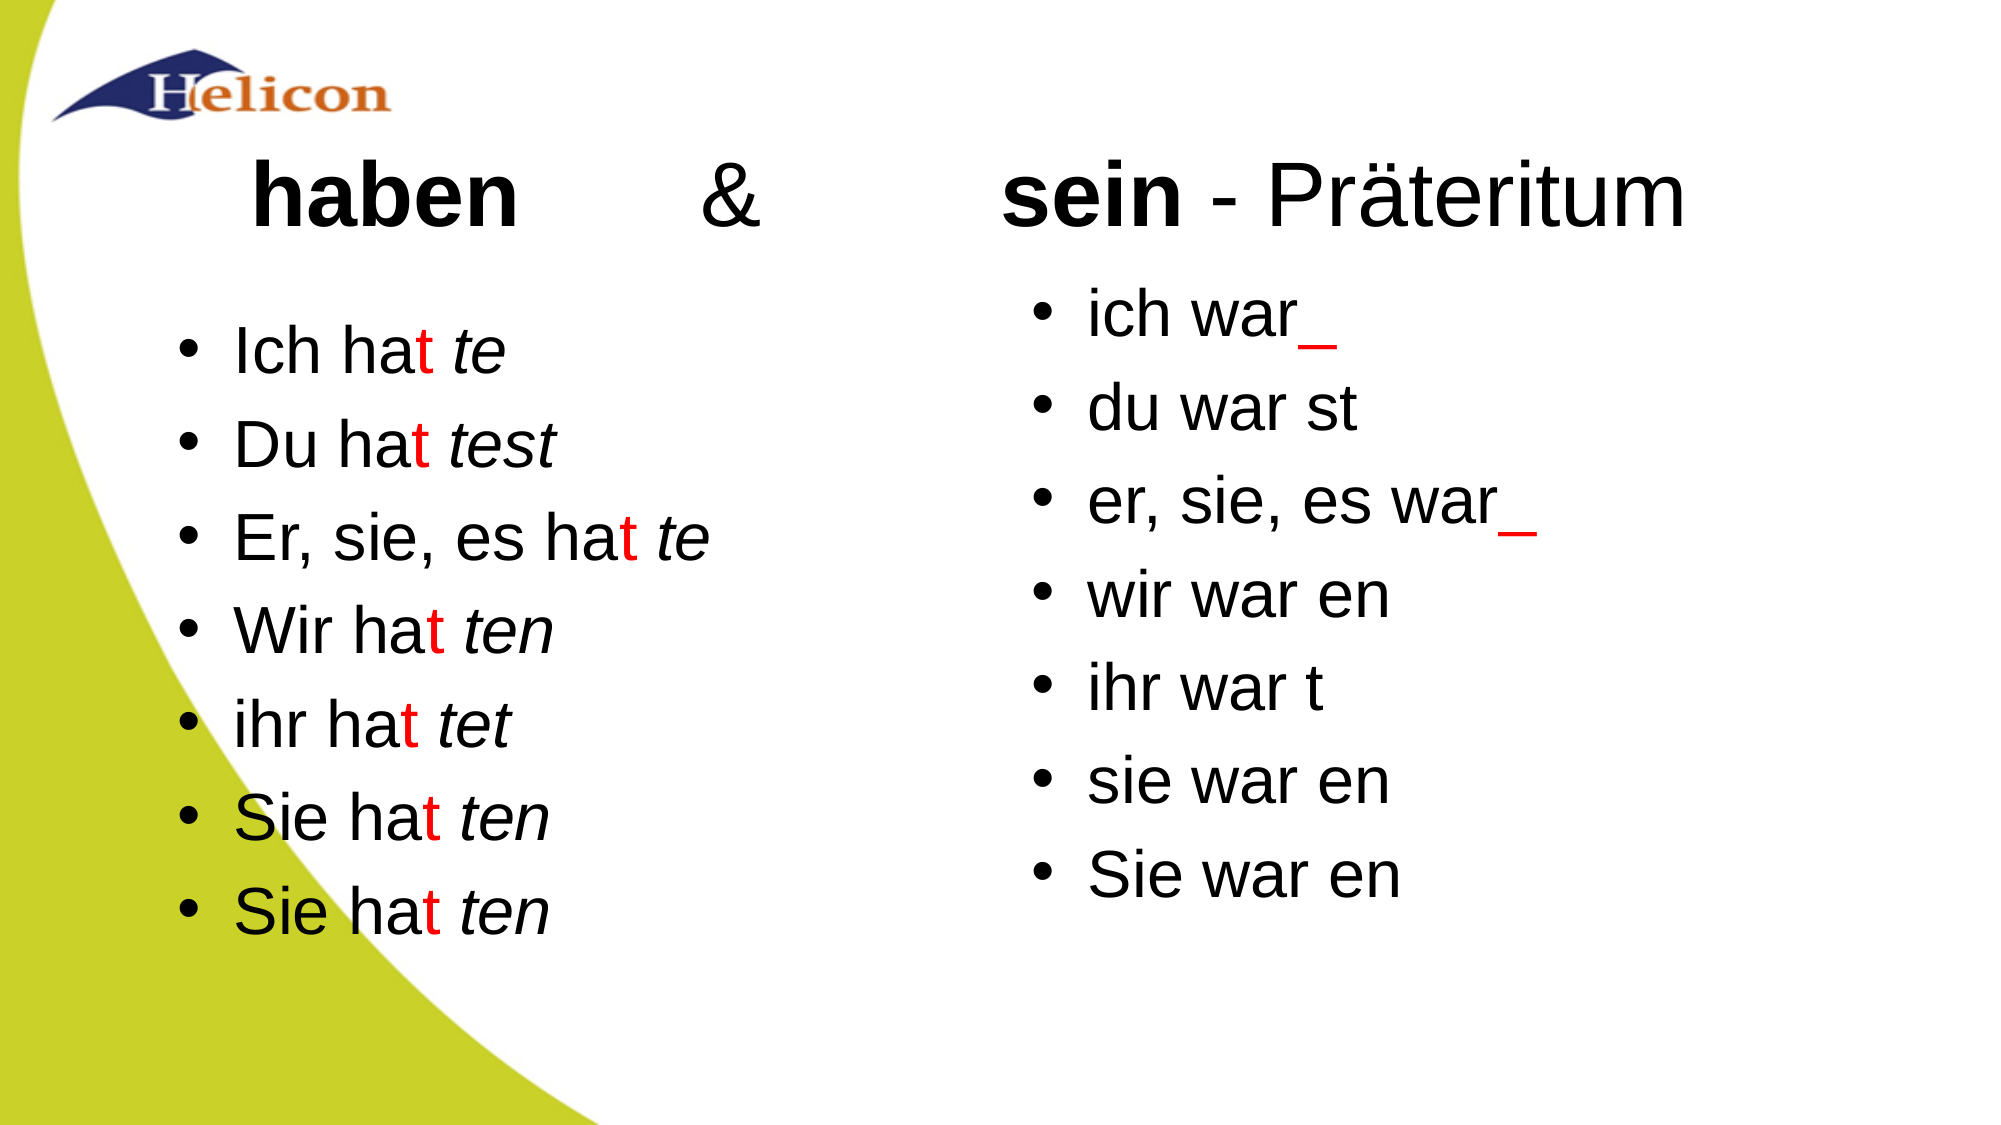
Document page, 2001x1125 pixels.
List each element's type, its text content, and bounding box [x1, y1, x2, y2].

list ich war_ du war st er, sie, es war_ wir war en ihr war t sie war en Sie war en [1016, 262, 1900, 1005]
picture [0, 0, 2000, 1125]
title haben & sein - Präteritum [69, 96, 1870, 284]
list Ich hat te Du hat test Er, sie, es hat te Wir hat ten ihr hat tet Sie hat ten Sie hat ten [162, 299, 1013, 1014]
